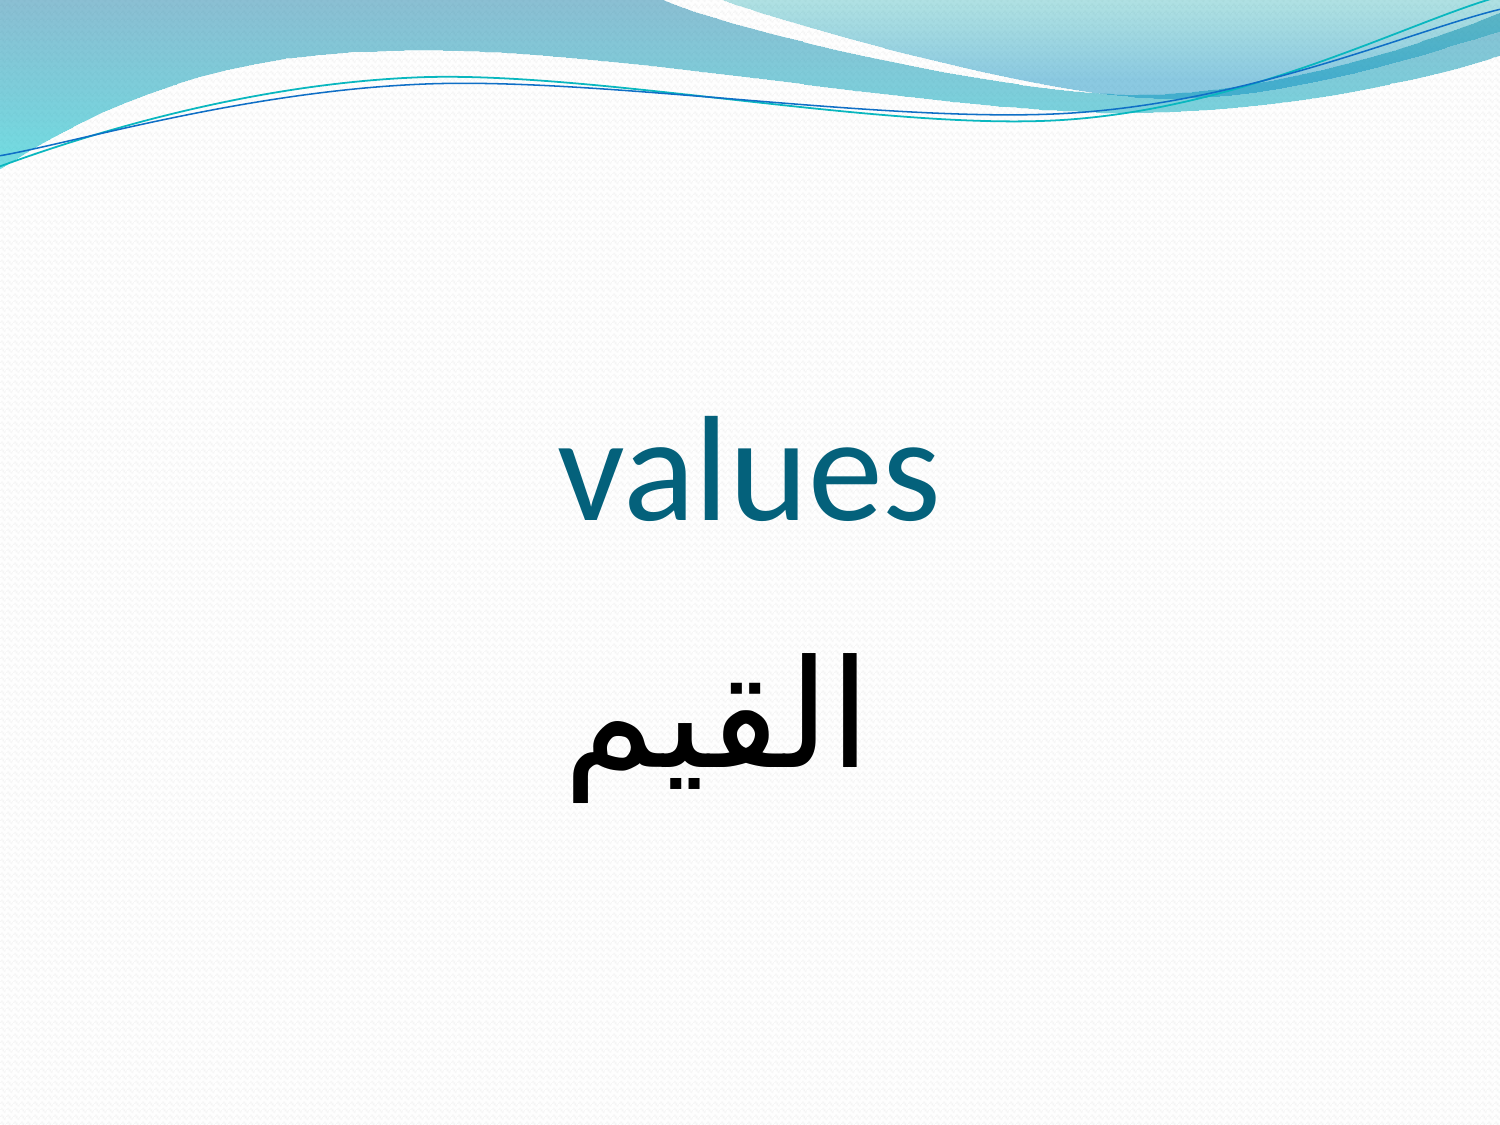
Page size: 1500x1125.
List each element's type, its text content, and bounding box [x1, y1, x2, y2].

title values [75, 349, 1425, 551]
list القيم [75, 609, 1425, 1038]
